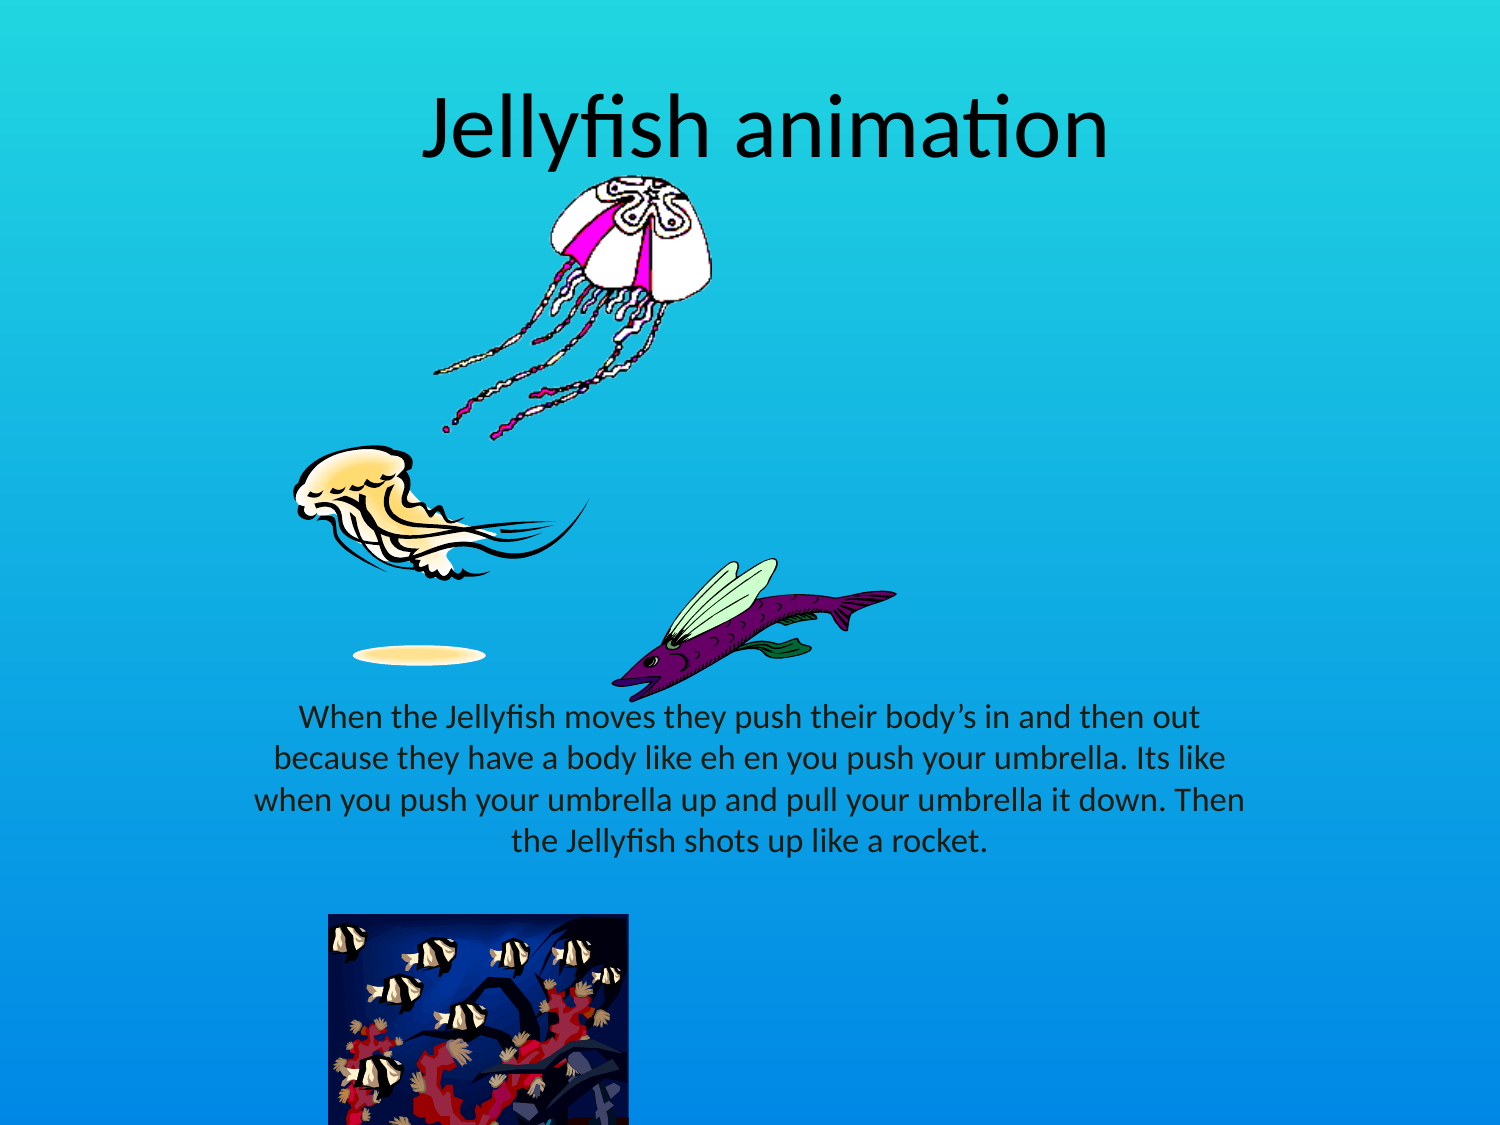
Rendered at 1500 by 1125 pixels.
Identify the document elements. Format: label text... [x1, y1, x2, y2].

subtitle When the Jellyfish moves they push their body’s in and then out because they have a body like eh en you push your umbrella. Its like when you push your umbrella up and pull your umbrella it down. Then the Jellyfish shots up like a rocket. [225, 637, 1275, 925]
picture [625, 560, 894, 677]
picture [327, 913, 629, 1125]
picture [432, 175, 712, 444]
picture [354, 646, 485, 665]
title Jellyfish animation [128, 0, 1404, 242]
picture [0, 445, 1500, 579]
